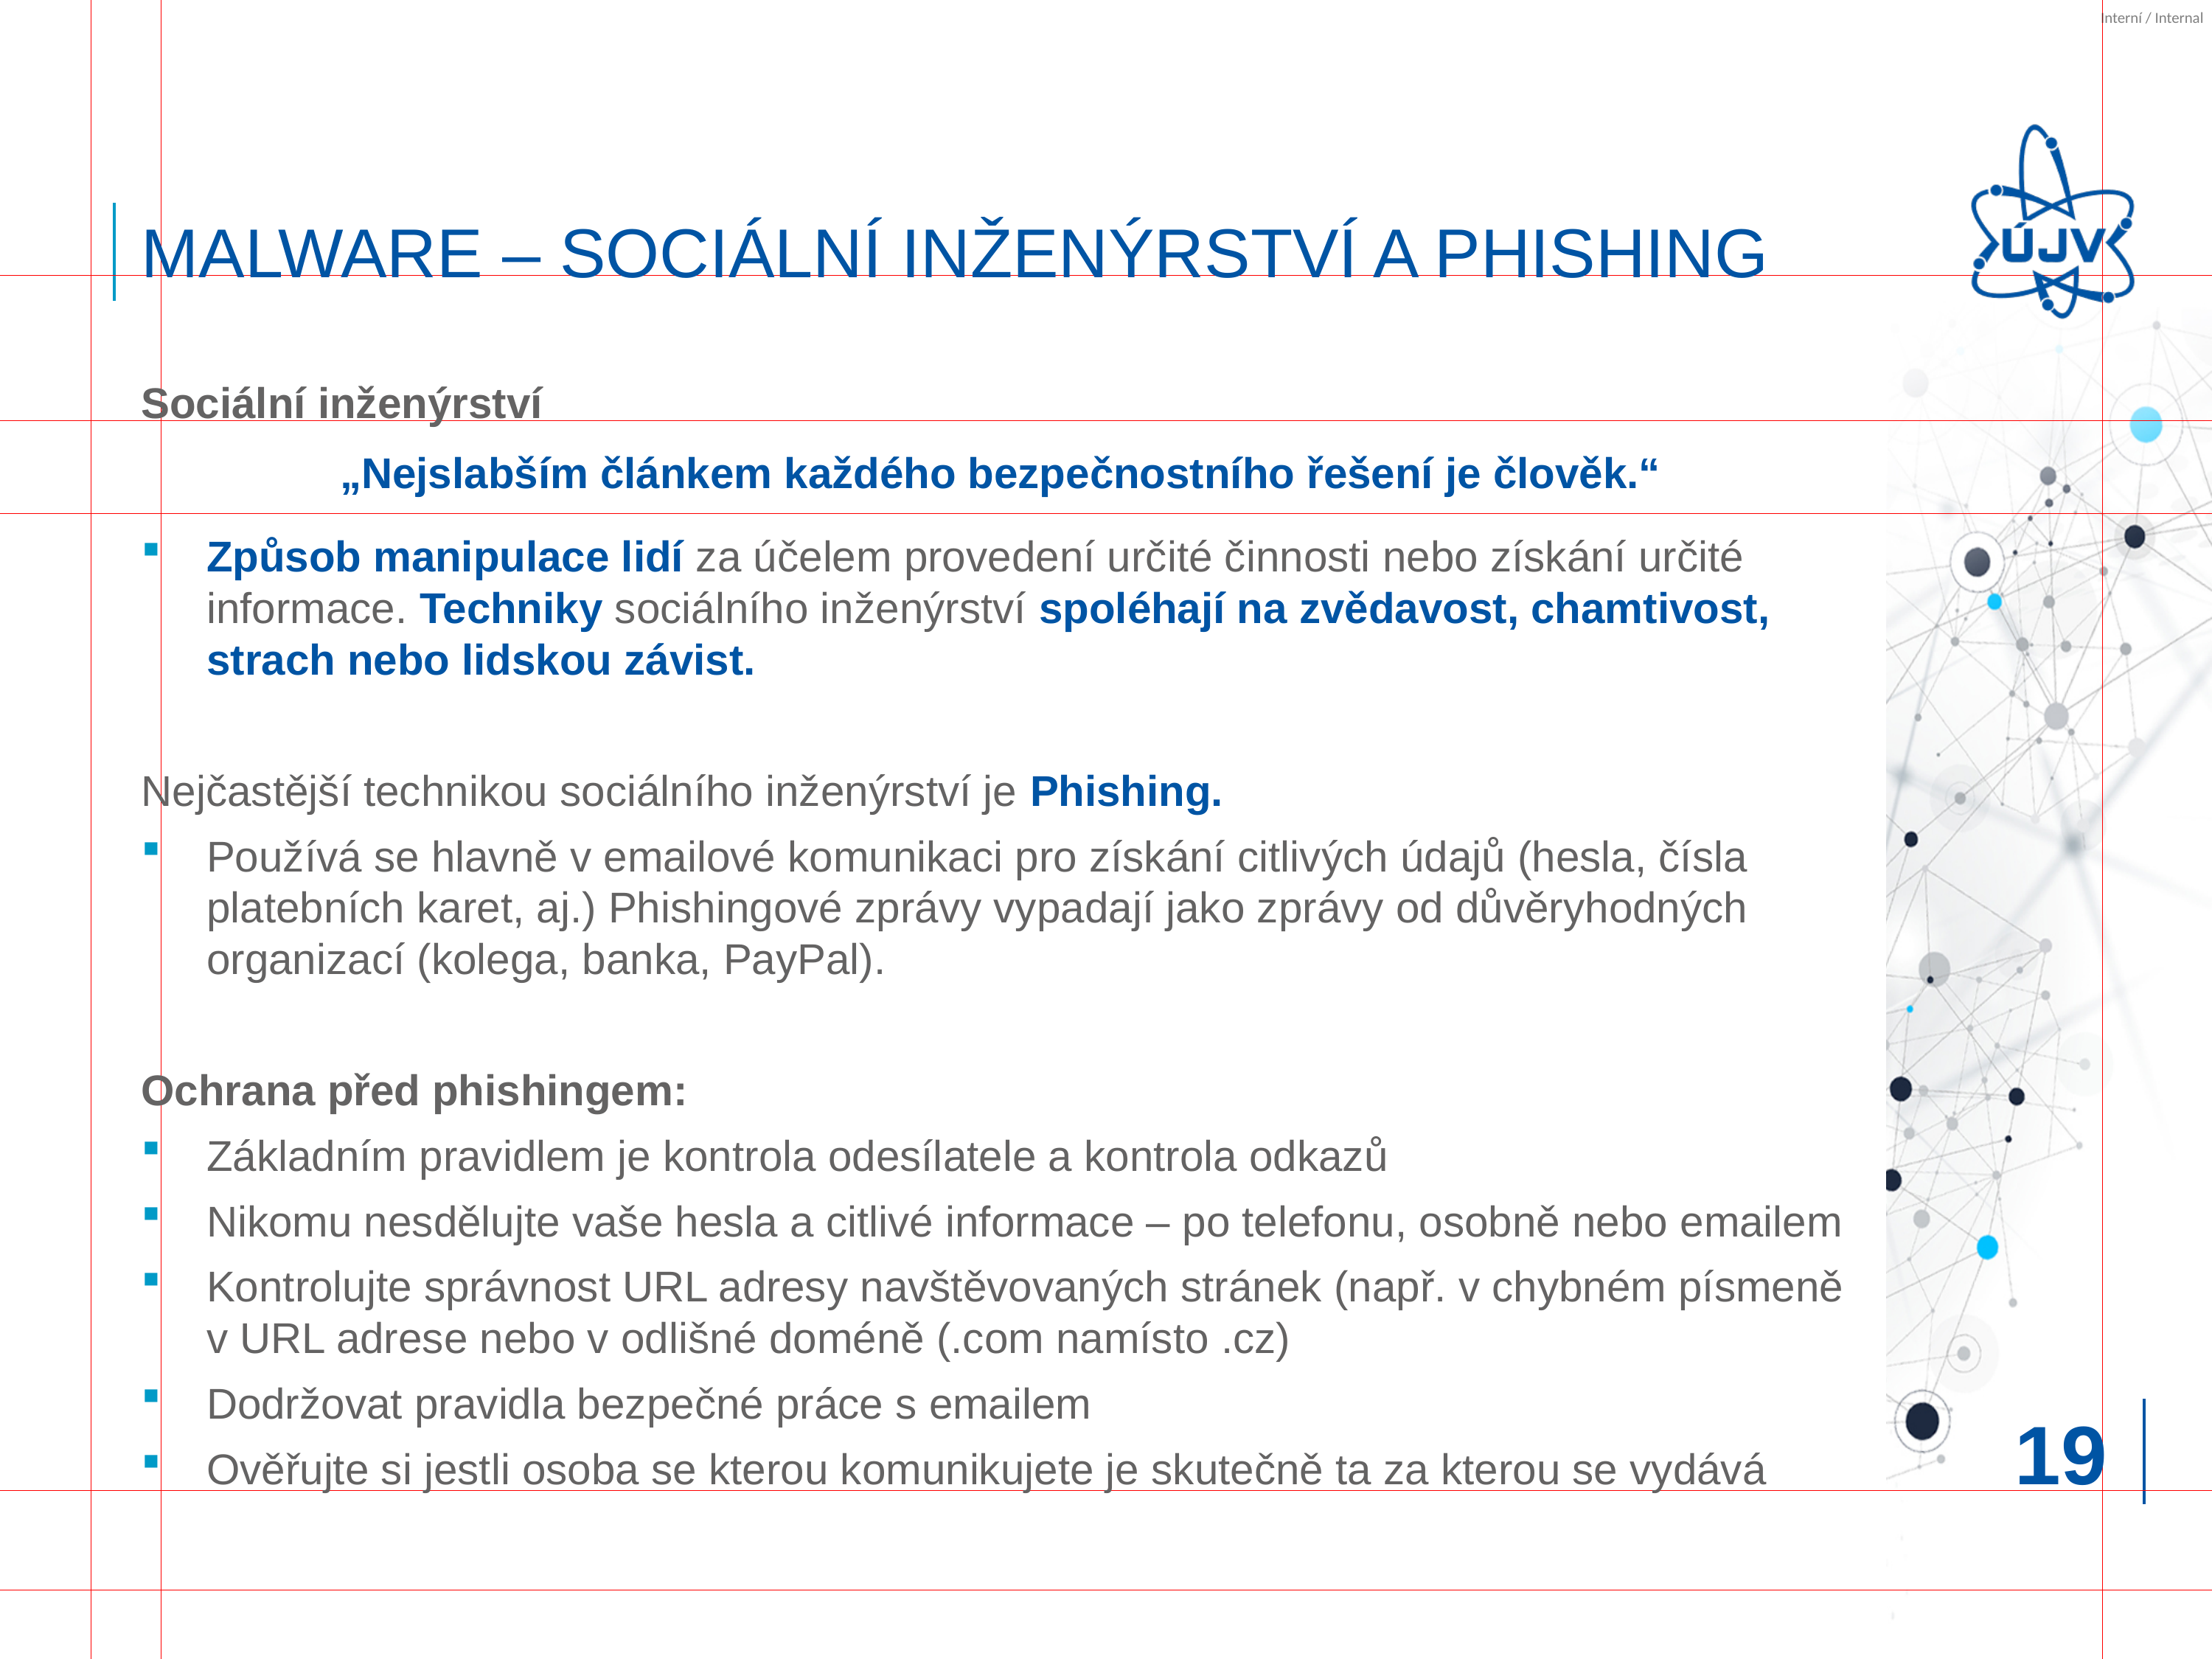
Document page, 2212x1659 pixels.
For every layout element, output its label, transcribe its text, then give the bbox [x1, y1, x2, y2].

picture [2103, 1491, 2212, 1590]
list Sociální inženýrství „Nejslabším článkem každého bezpečnostního řešení je člověk.“ Způsob manipulace lidí za účelem provedení určité činnosti nebo získání určité informace. Techniky sociálního inženýrství spoléhají na zvědavost, chamtivost, strach nebo lidskou závist. Nejčastější technikou sociálního inženýrství je Phishing. Používá se hlavně v emailové komunikaci pro získání citlivých údajů (hesla, čísla platebních karet, aj.) Phishingové zprávy vypadají jako zprávy od důvěryhodných organizací (kolega, banka, PayPal). Ochrana před phishingem: Základním pravidlem je kontrola odesílatele a kontrola odkazů Nikomu nesdělujte vaše hesla a citlivé informace – po telefonu, osobně nebo emailem Kontrolujte správnost URL adresy navštěvovaných stránek (např. v chybném písmeně v URL adrese nebo v odlišné doméně (.com namísto .cz) Dodržovat pravidla bezpečné práce s emailem Ověřujte si jestli osoba se kterou komunikujete je skutečně ta za kterou se vydává [141, 375, 1873, 1573]
picture [1886, 421, 2102, 513]
title Malware – sociální inženýrství a Phishing [141, 105, 1805, 311]
picture [1886, 1590, 2102, 1659]
slide_number 19 [1937, 1399, 2107, 1505]
picture [2103, 421, 2212, 513]
picture [2103, 1590, 2212, 1659]
picture [1886, 1491, 2102, 1590]
picture [1886, 84, 2212, 420]
picture [2103, 514, 2212, 1490]
picture [1886, 514, 2102, 1490]
